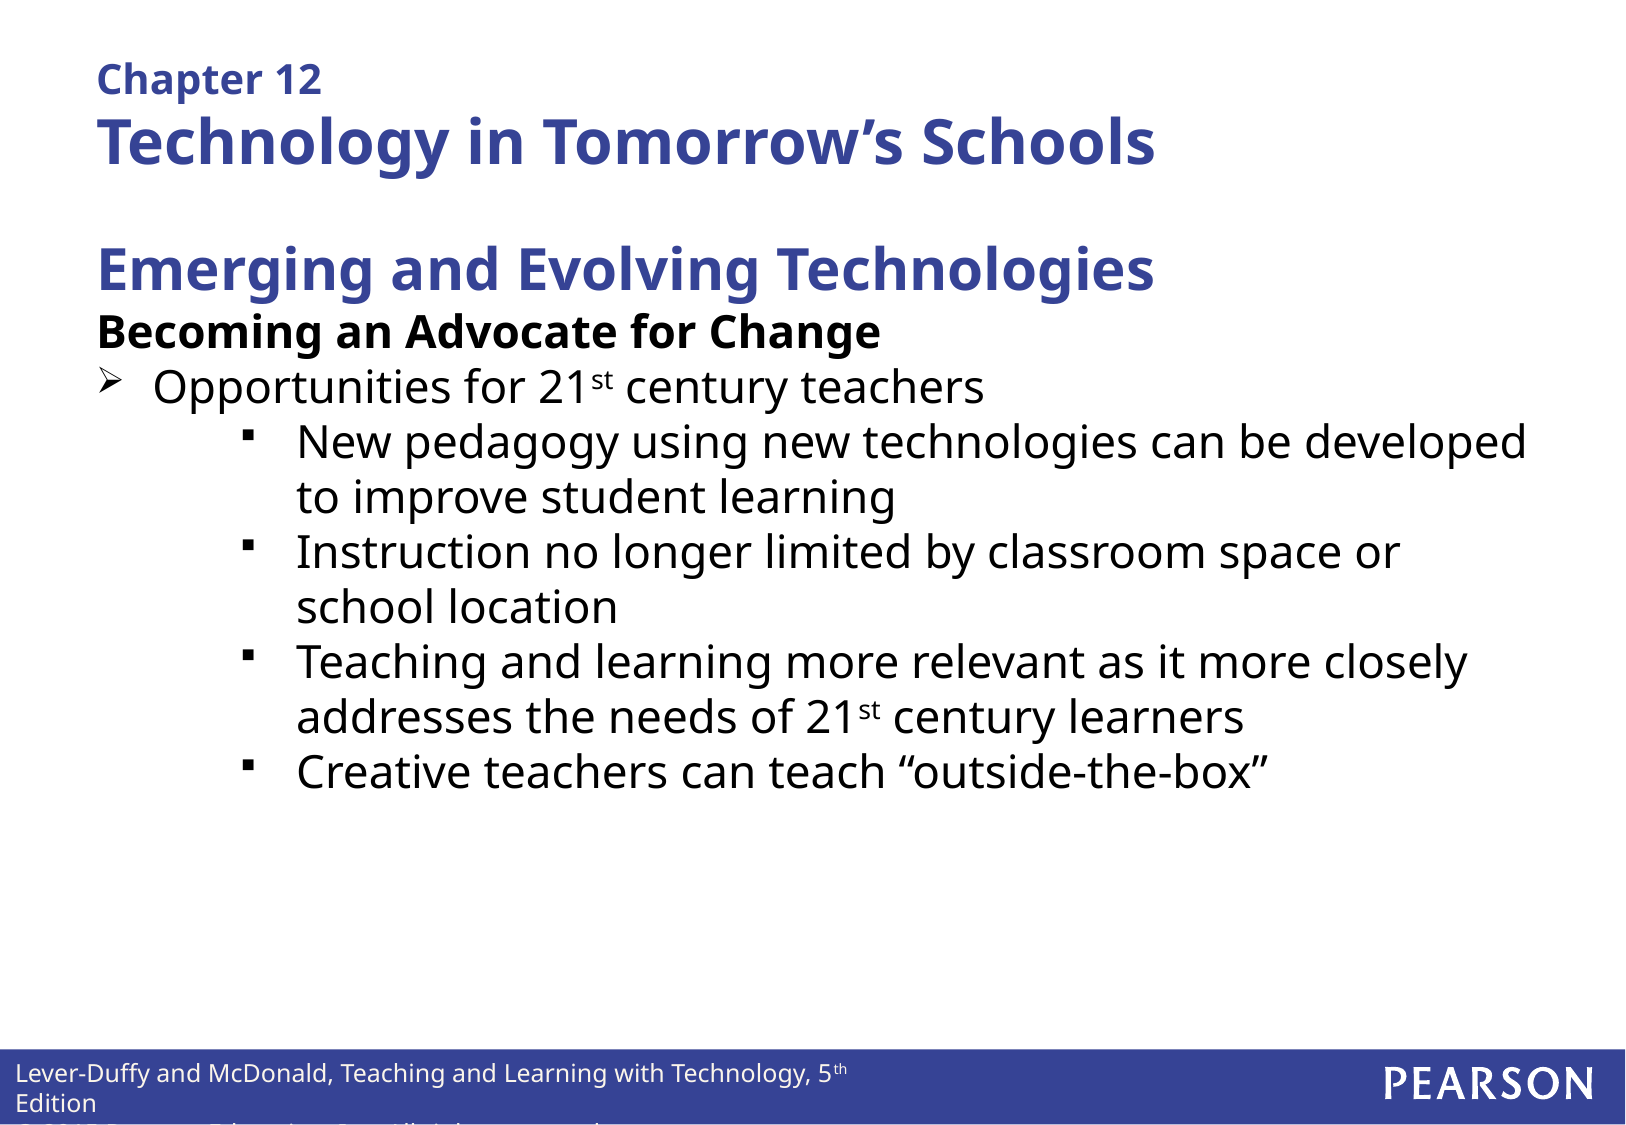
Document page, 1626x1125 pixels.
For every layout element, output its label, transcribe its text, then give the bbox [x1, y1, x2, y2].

title Chapter 12 Technology in Tomorrow’s Schools [81, 45, 1544, 224]
list Emerging and Evolving Technologies Becoming an Advocate for Change Opportunities for 21st century teachers New pedagogy using new technologies can be developed to improve student learning Instruction no longer limited by classroom space or school location Teaching and learning more relevant as it more closely addresses the needs of 21st century learners Creative teachers can teach “outside-the-box” [81, 224, 1544, 1005]
